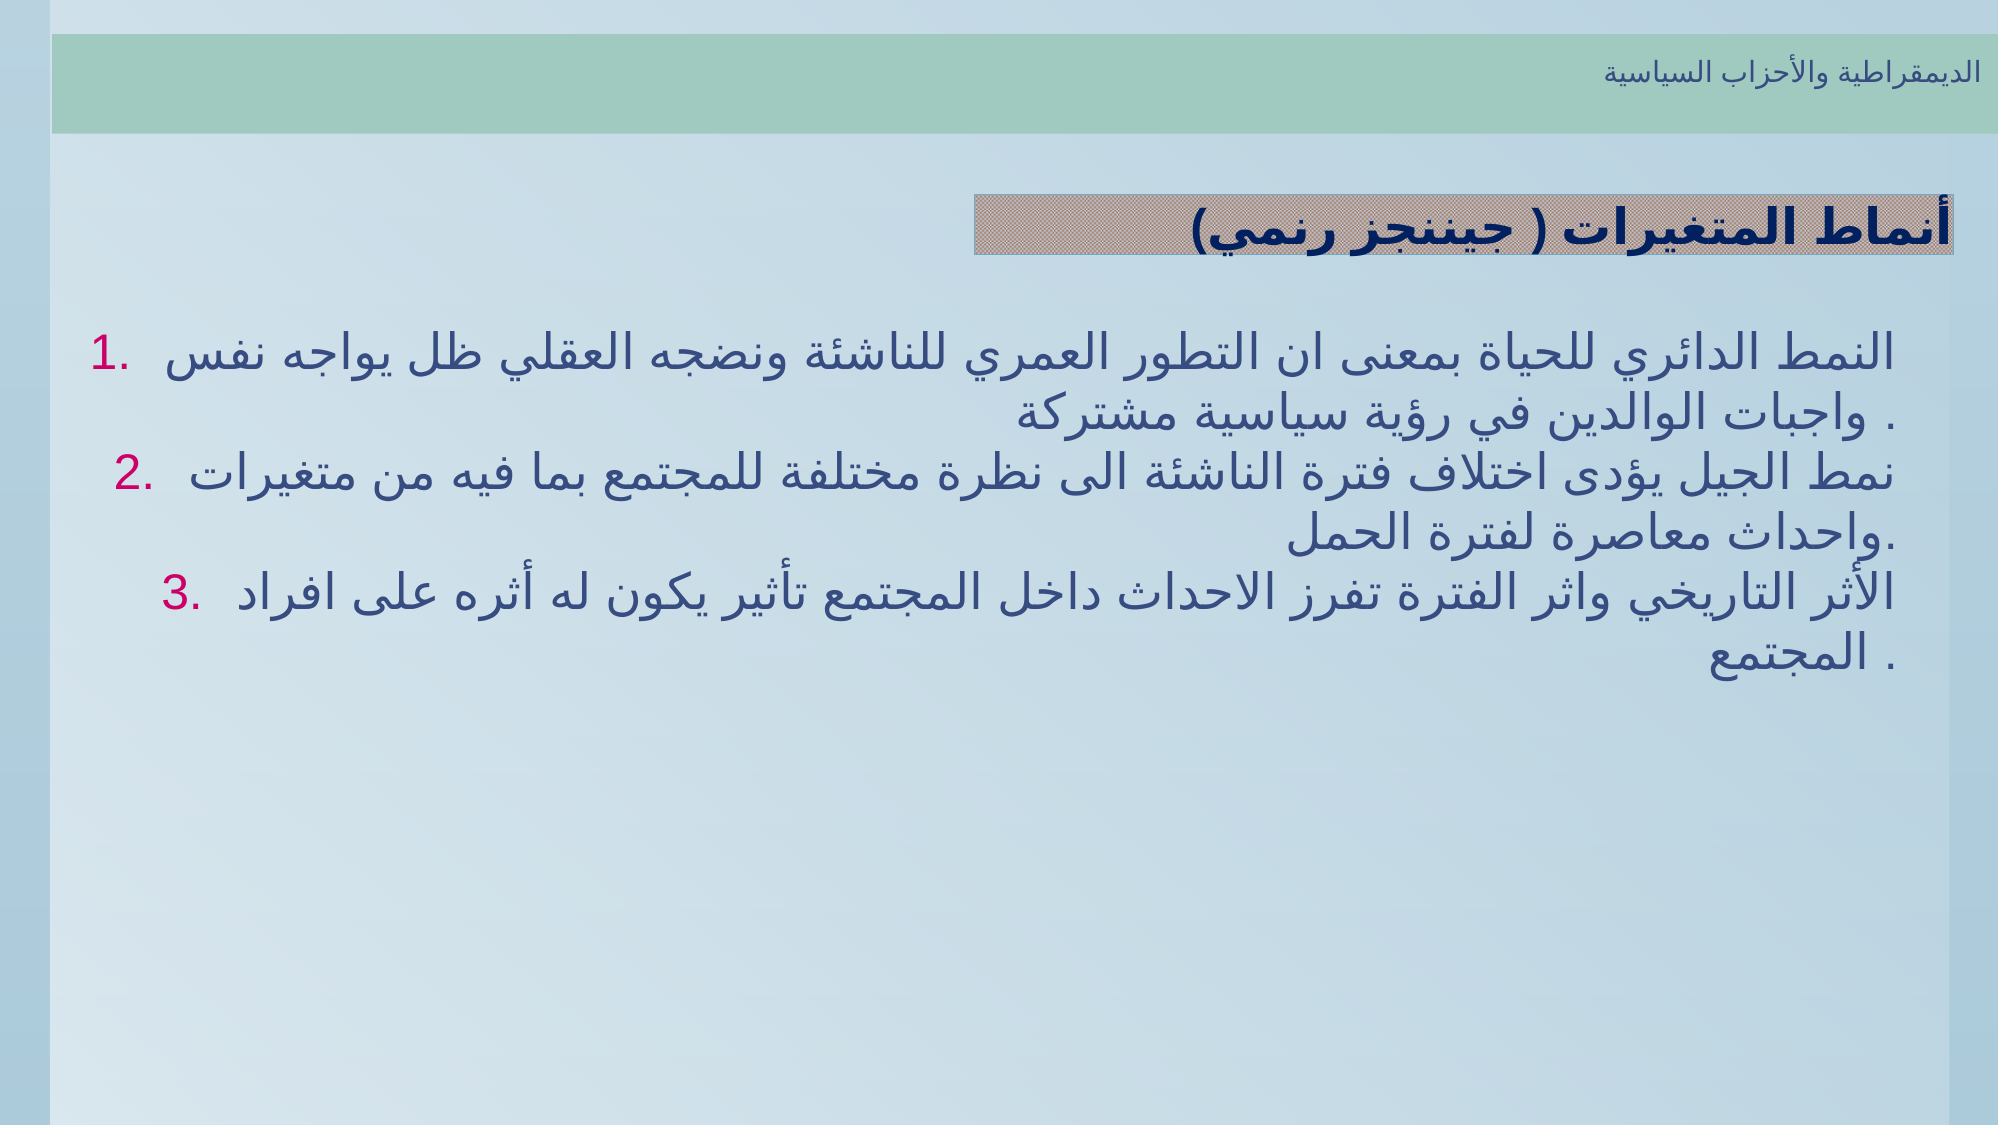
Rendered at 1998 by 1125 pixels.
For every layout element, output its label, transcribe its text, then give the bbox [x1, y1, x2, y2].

text_box الديمقراطية والأحزاب السياسية [52, 34, 1998, 134]
text_box أنماط المتغيرات ( جيننجز رنمي) [974, 194, 1954, 255]
text_box النمط الدائري للحياة بمعنى ان التطور العمري للناشئة ونضجه العقلي ظل يواجه نفس واجبات الوالدين في رؤية سياسية مشتركة . نمط الجيل يؤدى اختلاف فترة الناشئة الى نظرة مختلفة للمجتمع بما فيه من متغيرات واحداث معاصرة لفترة الحمل. الأثر التاريخي واثر الفترة تفرز الاحداث داخل المجتمع تأثير يكون له أثره على افراد المجتمع . [53, 312, 1906, 688]
